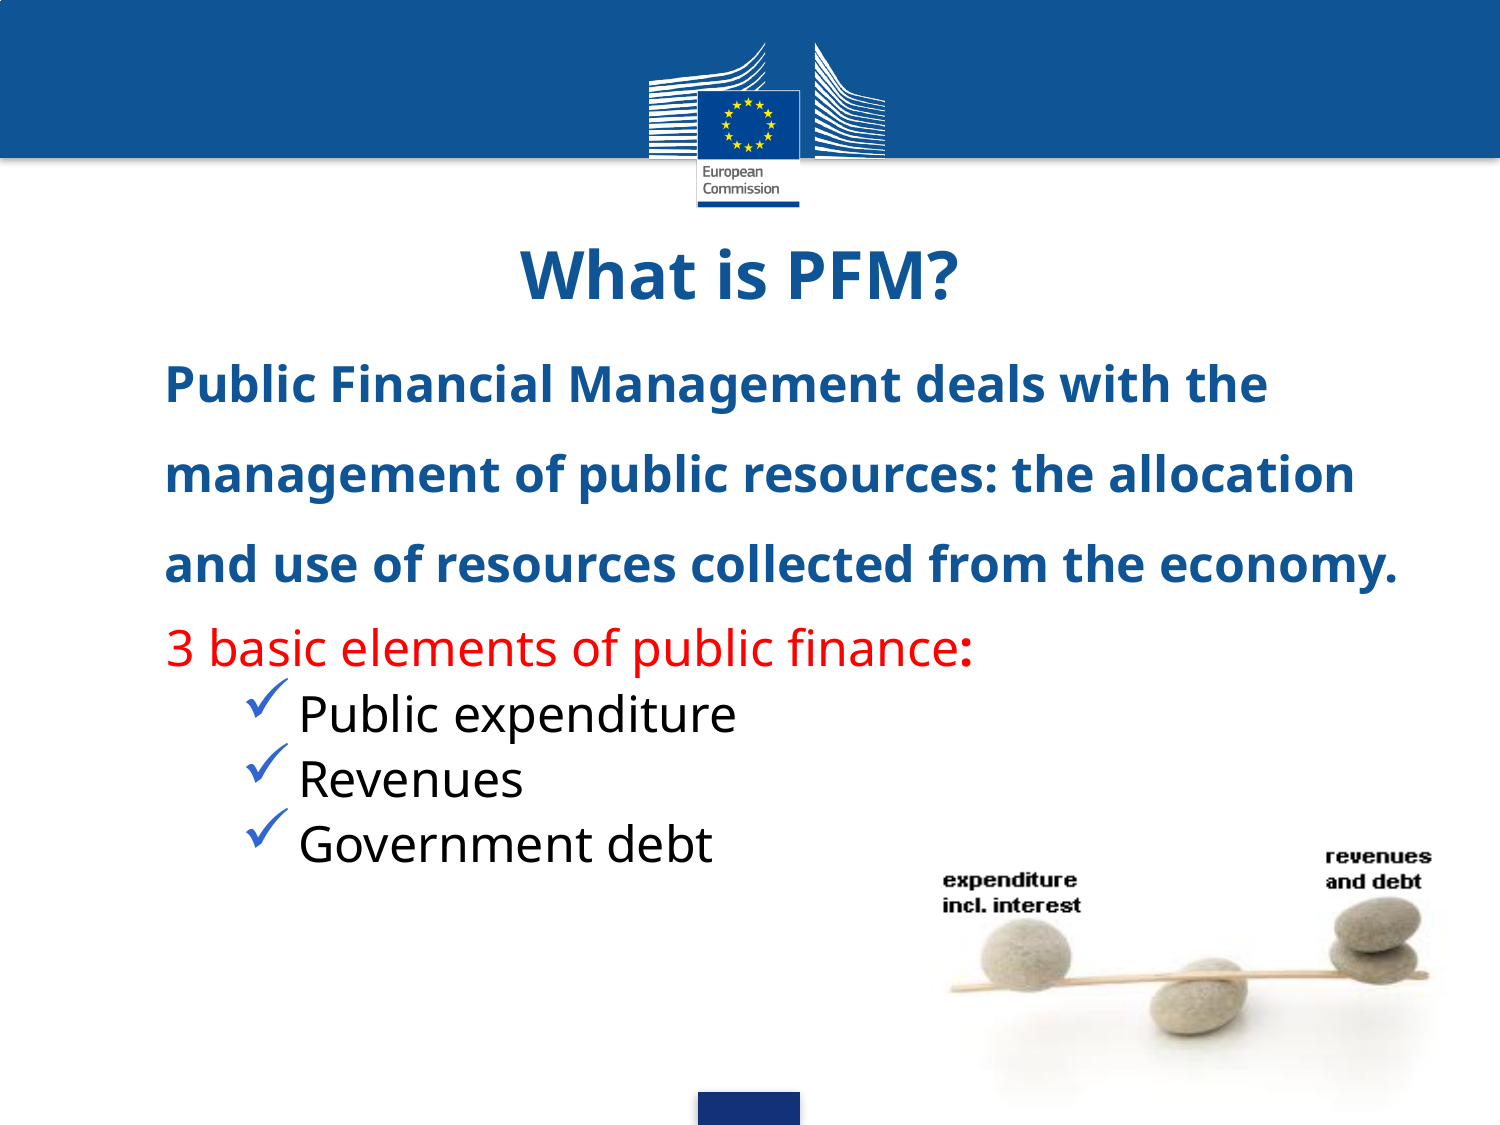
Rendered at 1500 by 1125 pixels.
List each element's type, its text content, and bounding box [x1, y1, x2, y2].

picture [929, 762, 1462, 1112]
title What is PFM? [64, 219, 1416, 327]
picture [649, 42, 885, 208]
list Public Financial Management deals with the management of public resources: the allocation and use of resources collected from the economy. 3 basic elements of public finance: Public expenditure Revenues Government debt [76, 314, 1428, 1059]
